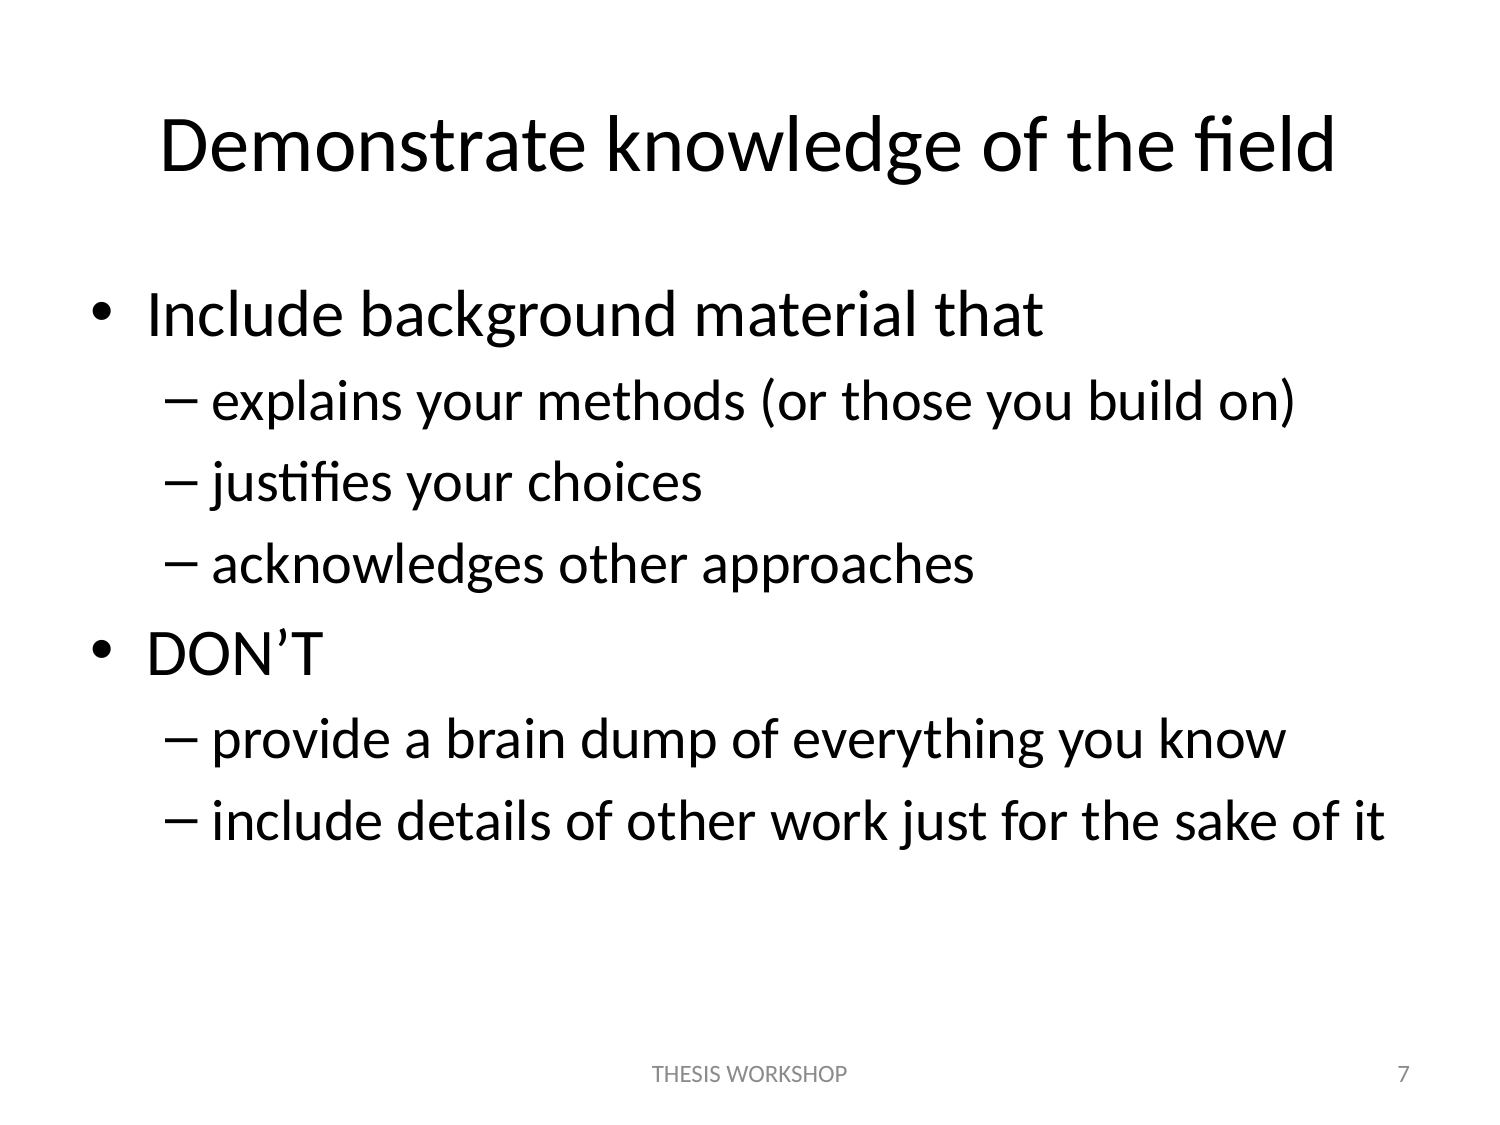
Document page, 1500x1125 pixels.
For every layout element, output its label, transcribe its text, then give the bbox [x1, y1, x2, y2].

footer THESIS WORKSHOP [512, 1042, 988, 1103]
title Demonstrate knowledge of the field [75, 45, 1425, 233]
slide_number 7 [1074, 1042, 1425, 1103]
list Include background material that explains your methods (or those you build on) justifies your choices acknowledges other approaches DON’T provide a brain dump of everything you know include details of other work just for the sake of it [75, 262, 1425, 1005]
